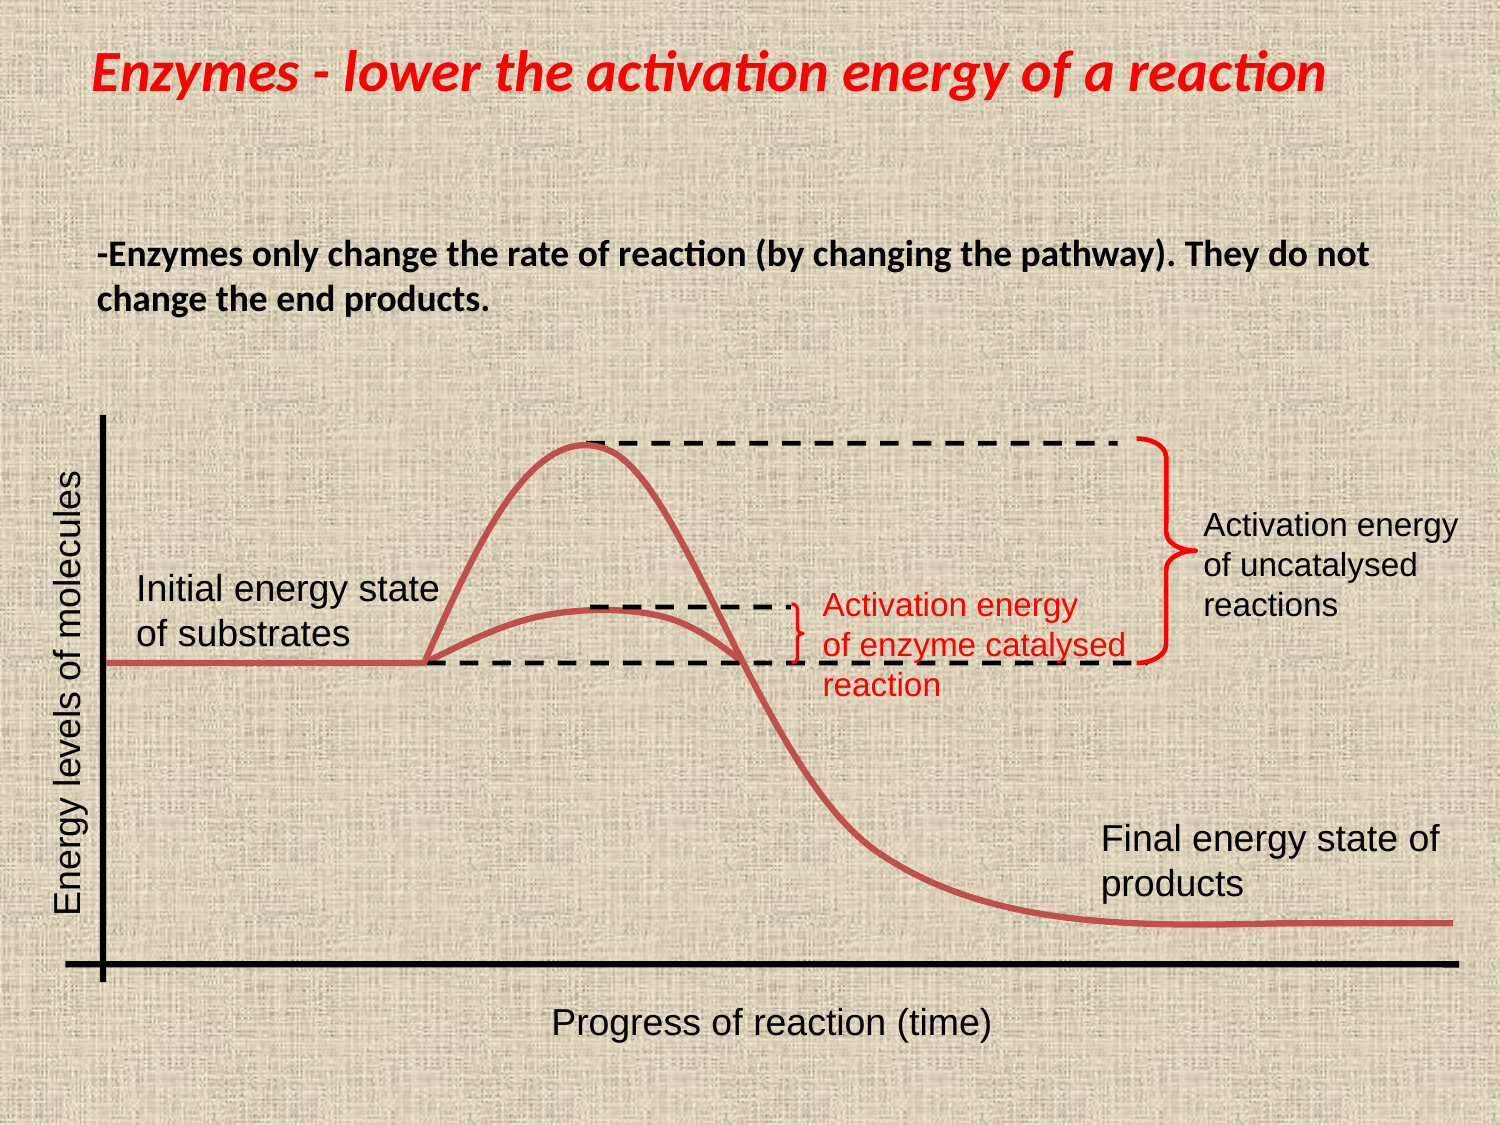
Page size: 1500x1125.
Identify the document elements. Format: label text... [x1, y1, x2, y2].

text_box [34, 414, 1477, 1052]
text_box -Enzymes only change the rate of reaction (by changing the pathway). They do not change the end products. [81, 221, 1394, 327]
picture [0, 0, 1500, 1125]
title Enzymes - lower the activation energy of a reaction [76, 0, 1427, 138]
